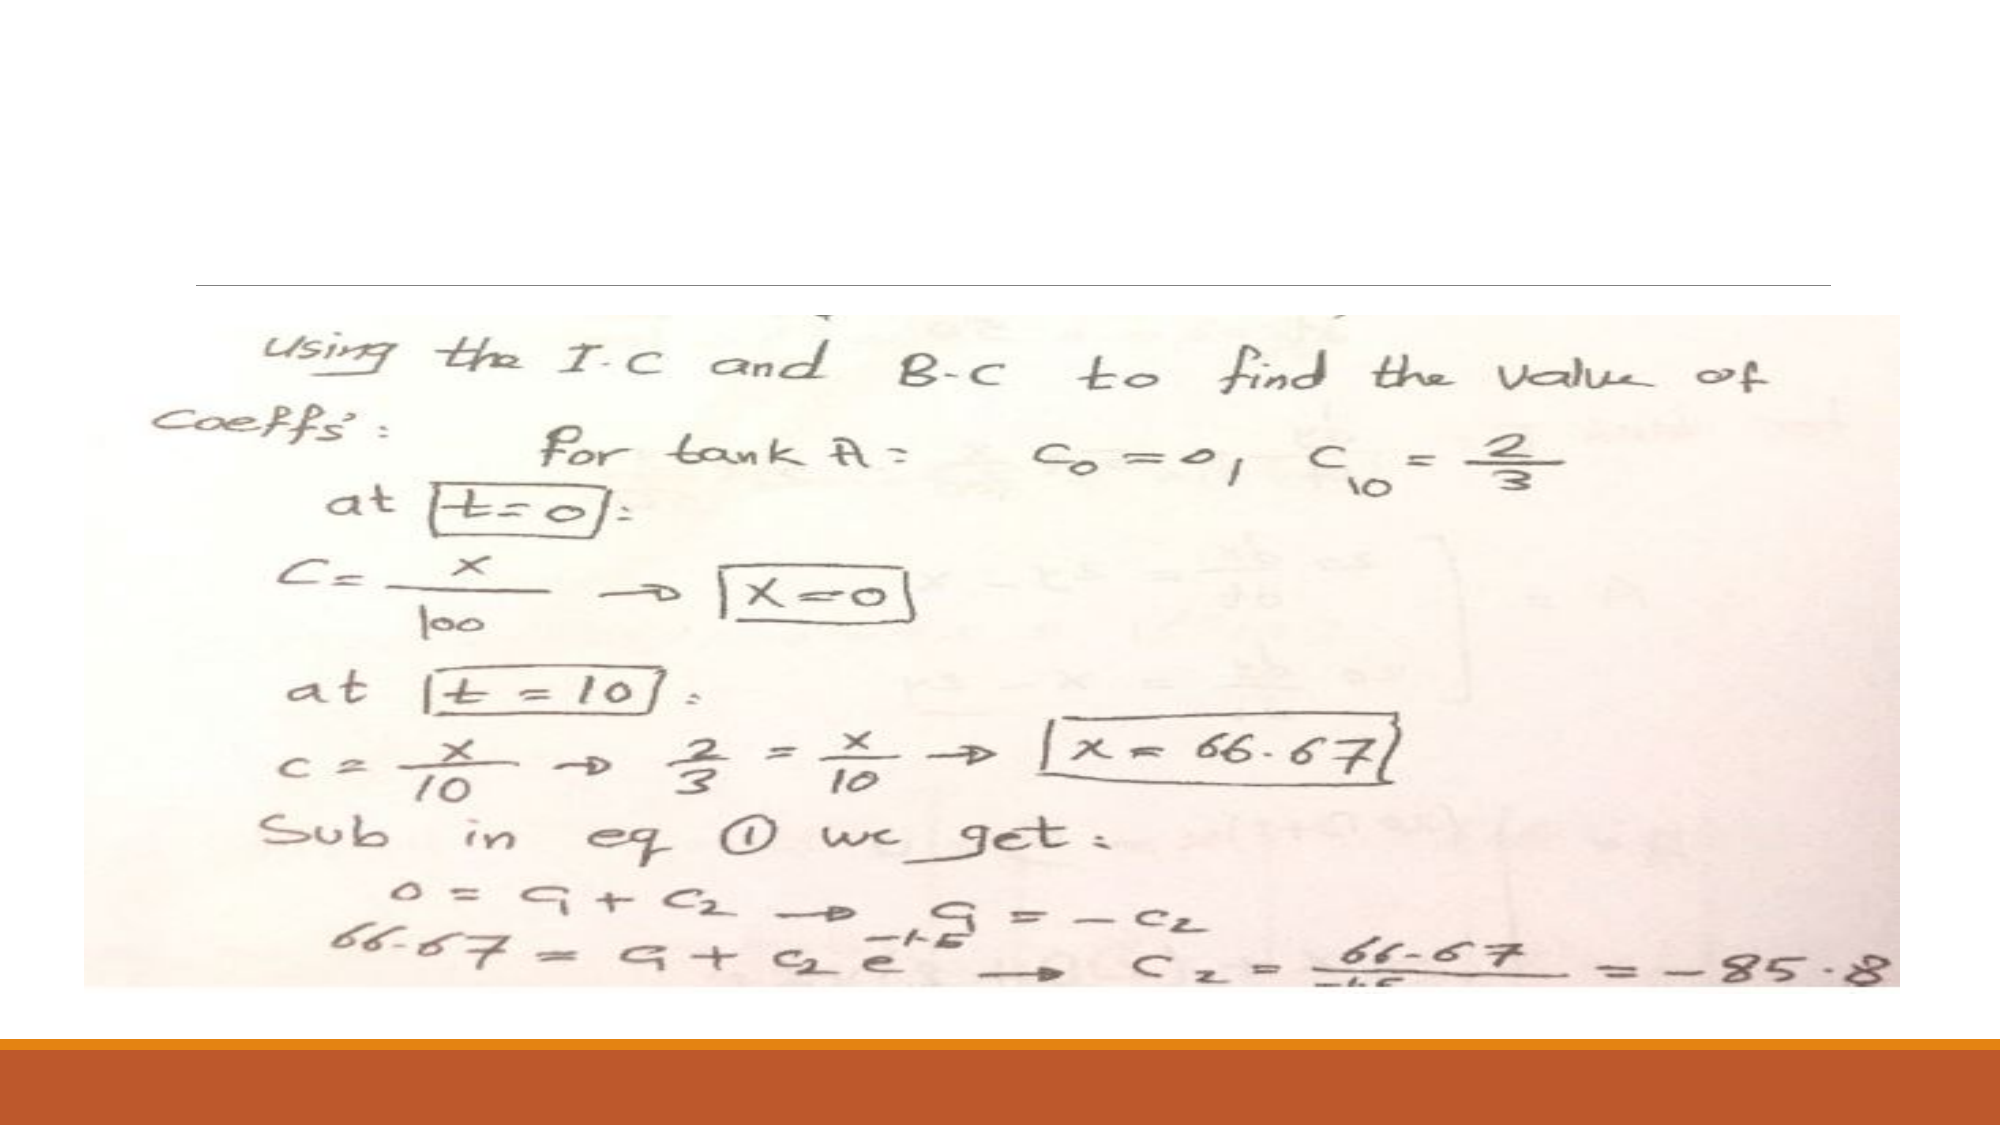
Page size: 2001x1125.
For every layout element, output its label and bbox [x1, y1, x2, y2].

list [84, 315, 1901, 994]
